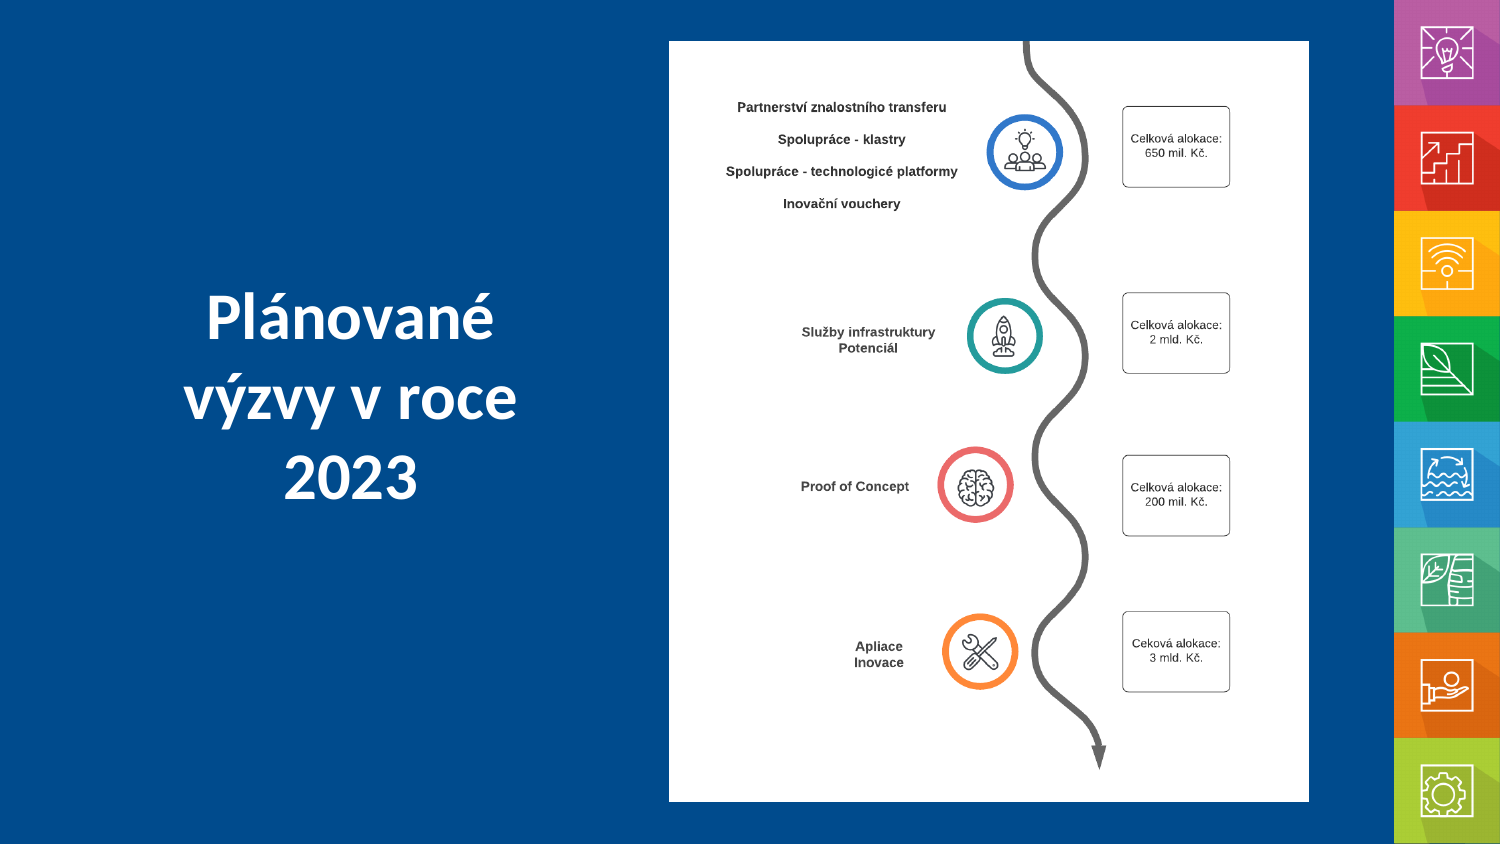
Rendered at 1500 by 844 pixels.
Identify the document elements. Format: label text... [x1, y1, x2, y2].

picture [669, 41, 1309, 803]
picture [1394, 0, 1500, 844]
text_box Plánované výzvy v roce 2023 [111, 265, 590, 520]
